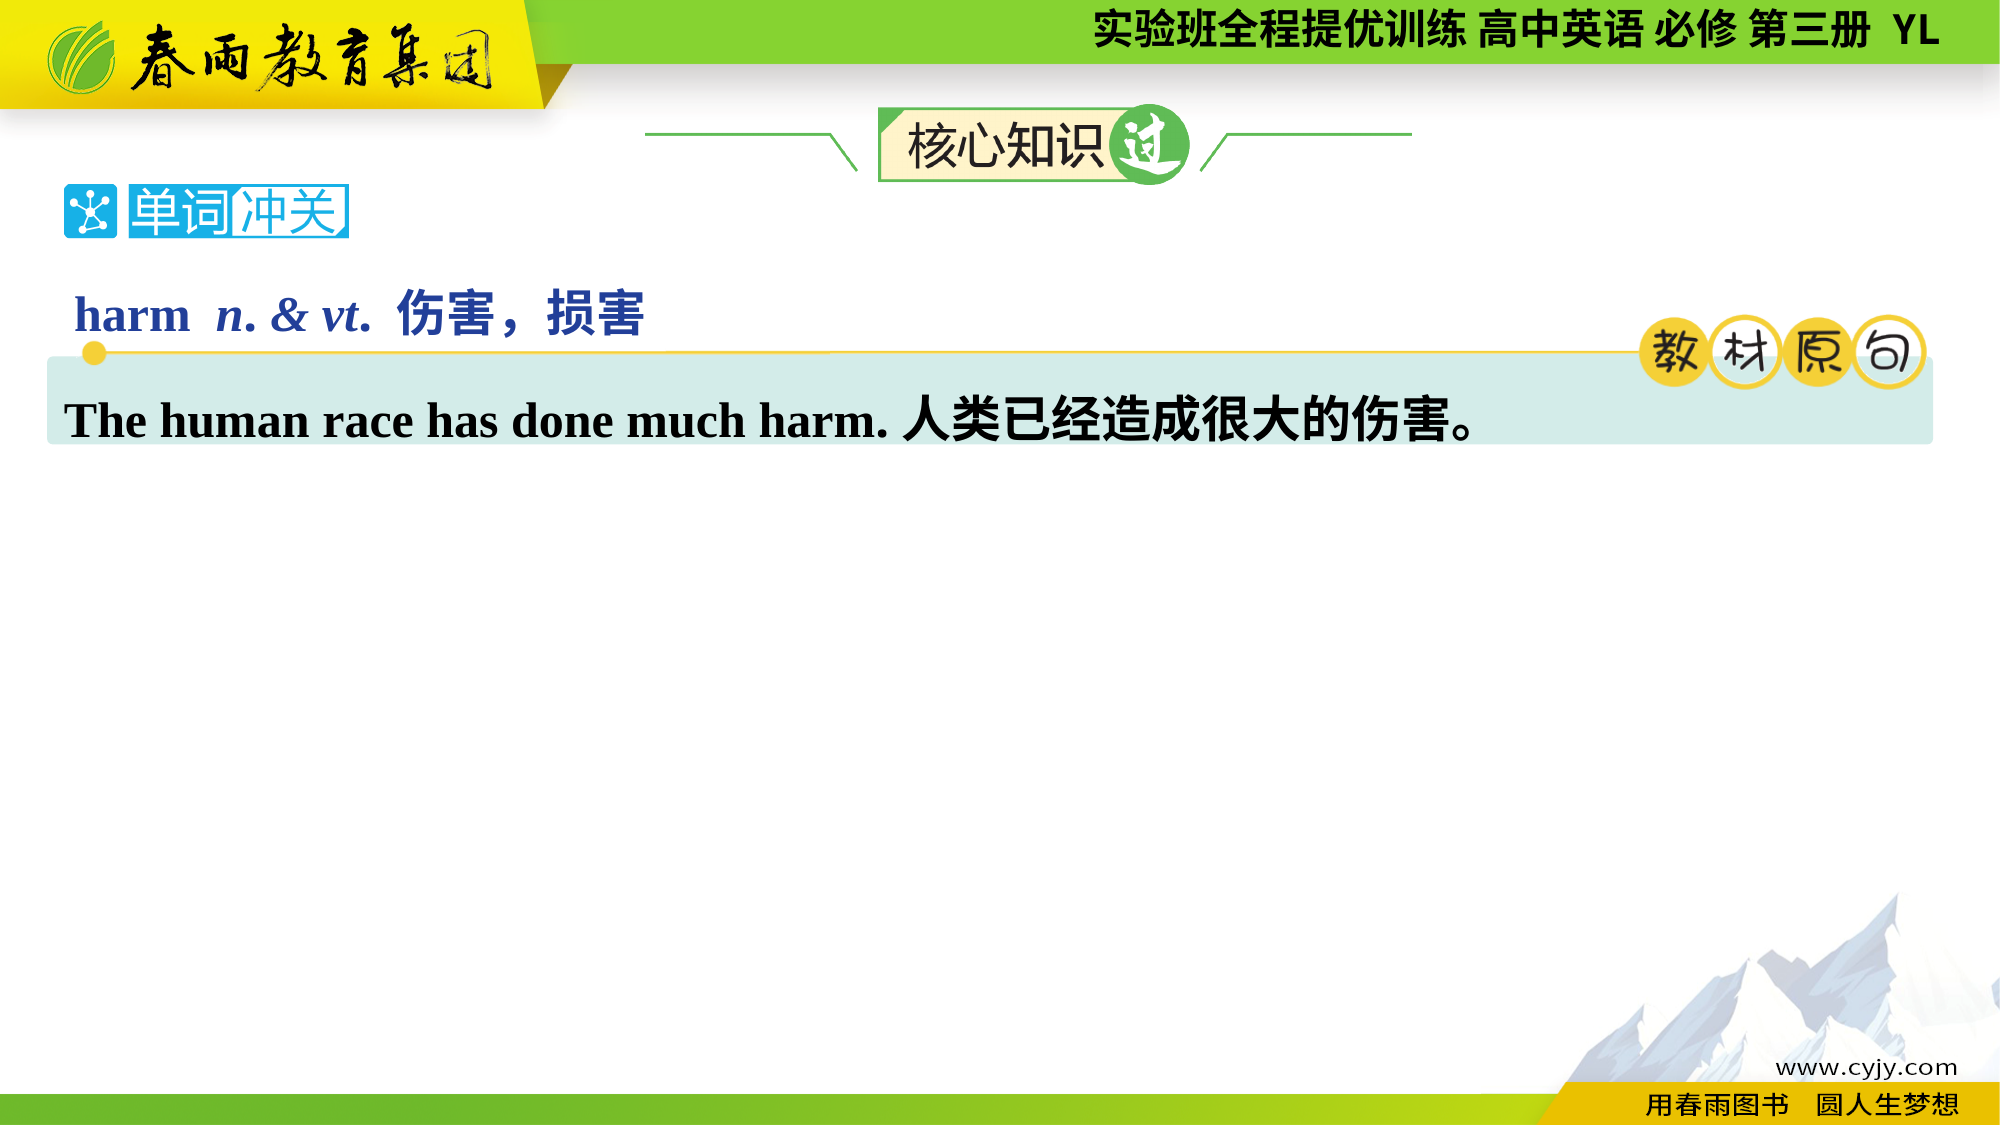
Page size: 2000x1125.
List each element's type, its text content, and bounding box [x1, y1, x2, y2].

picture [0, 0, 2000, 1125]
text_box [76, 306, 1928, 393]
text_box The human race has done much harm.人类已经造成很大的伤害。 [48, 349, 1933, 455]
list harm n. & vt. 伤害，损害 [59, 243, 1944, 339]
